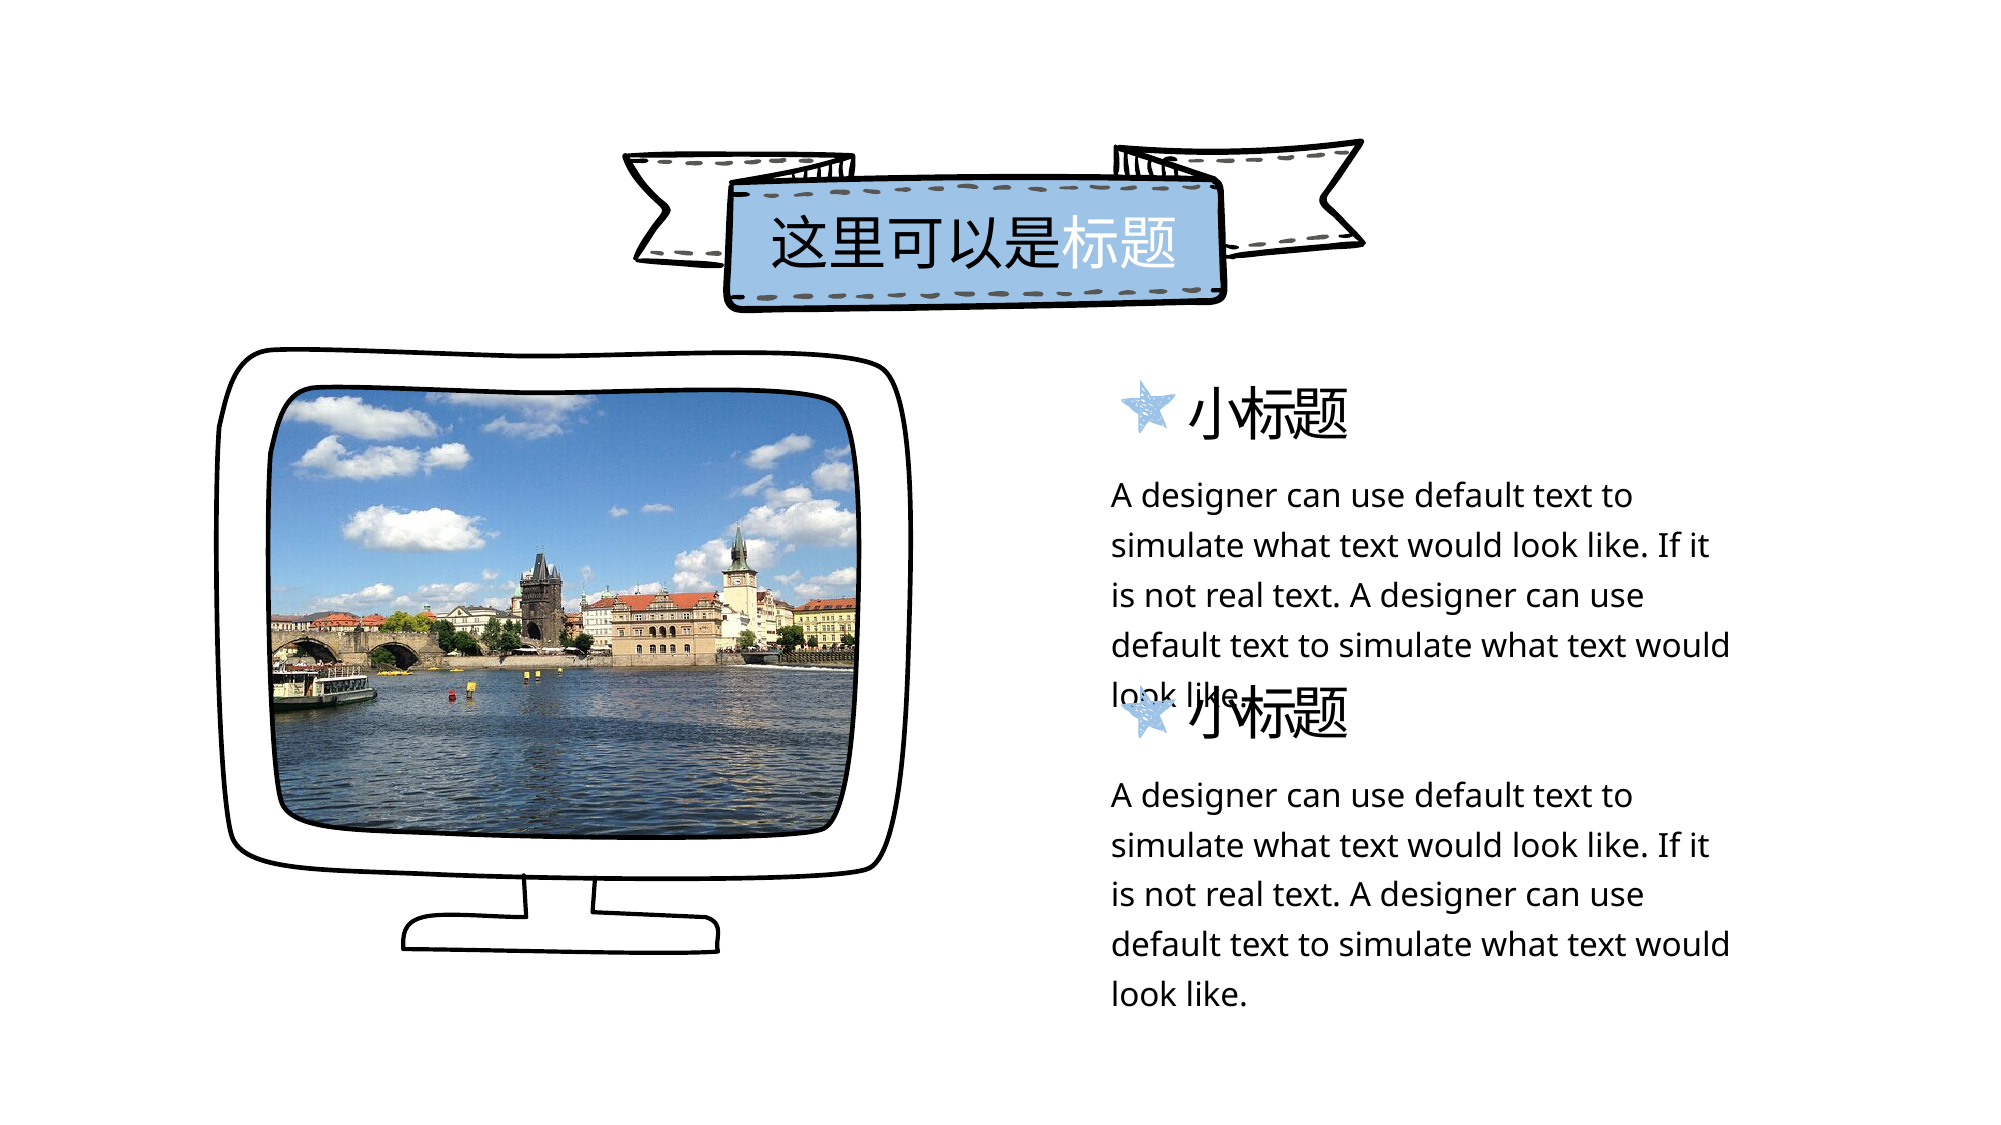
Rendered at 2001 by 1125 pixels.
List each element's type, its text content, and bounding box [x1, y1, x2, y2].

text_box [270, 389, 857, 836]
text_box A designer can use default text to simulate what text would look like. If it is not real text. A designer can use default text to simulate what text would look like. [1096, 456, 1754, 722]
text_box [1120, 380, 1176, 434]
text_box [215, 348, 912, 880]
text_box 小标题 [1172, 369, 1365, 455]
text_box [402, 874, 720, 954]
text_box A designer can use default text to simulate what text would look like. If it is not real text. A designer can use default text to simulate what text would look like. [1096, 756, 1754, 1021]
text_box [1120, 685, 1176, 739]
text_box 小标题 [1172, 668, 1365, 754]
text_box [621, 138, 1367, 315]
